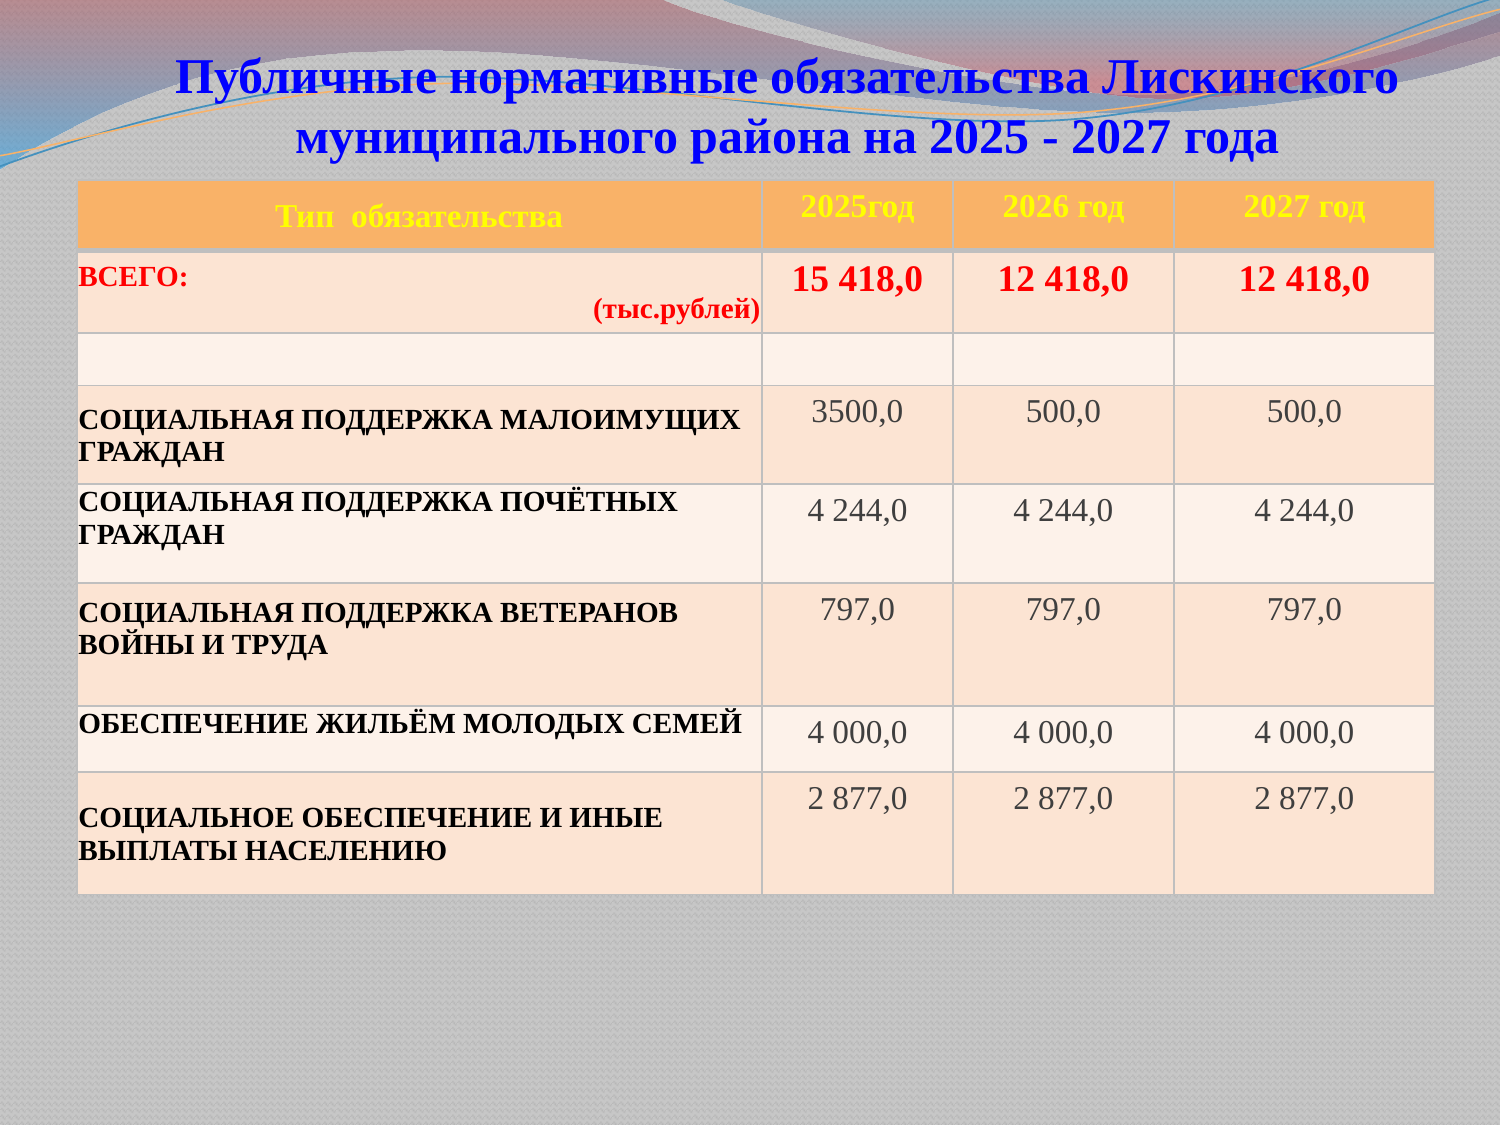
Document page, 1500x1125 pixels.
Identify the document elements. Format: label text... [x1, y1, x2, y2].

table_header Тип обязательства [78, 181, 761, 248]
table_cell ВСЕГО: (тыс.рублей) [78, 253, 761, 332]
table_cell 4 244,0 [1175, 485, 1434, 582]
table_cell 4 000,0 [1175, 707, 1434, 771]
table_cell 4 244,0 [763, 485, 952, 582]
table_cell СОЦИАЛЬНАЯ ПОДДЕРЖКА МАЛОИМУЩИХ ГРАЖДАН [78, 386, 761, 483]
table_cell СОЦИАЛЬНОЕ ОБЕСПЕЧЕНИЕ И ИНЫЕ ВЫПЛАТЫ НАСЕЛЕНИЮ [78, 773, 761, 894]
title Публичные нормативные обязательства Лискинского муниципального района на 2025 - 2027 года [75, 35, 1500, 164]
table_cell 4 244,0 [954, 485, 1173, 582]
table_cell 2 877,0 [954, 773, 1173, 894]
table_cell 4 000,0 [954, 707, 1173, 771]
table_cell 15 418,0 [763, 253, 952, 332]
table_header 2025год [763, 181, 952, 248]
table_header 2027 год [1175, 181, 1434, 248]
table_cell 2 877,0 [763, 773, 952, 894]
table_cell 797,0 [1175, 584, 1434, 705]
table_cell 2 877,0 [1175, 773, 1434, 894]
table_header 2026 год [954, 181, 1173, 248]
table_cell СОЦИАЛЬНАЯ ПОДДЕРЖКА ВЕТЕРАНОВ ВОЙНЫ И ТРУДА [78, 584, 761, 705]
table_cell 500,0 [1175, 386, 1434, 483]
table_cell 500,0 [954, 386, 1173, 483]
table_cell [78, 334, 761, 385]
table_cell СОЦИАЛЬНАЯ ПОДДЕРЖКА ПОЧЁТНЫХ ГРАЖДАН [78, 485, 761, 582]
table_cell ОБЕСПЕЧЕНИЕ ЖИЛЬЁМ МОЛОДЫХ СЕМЕЙ [78, 707, 761, 771]
table_cell 12 418,0 [1175, 253, 1434, 332]
table_cell 12 418,0 [954, 253, 1173, 332]
table_cell [954, 334, 1173, 385]
table_cell [763, 334, 952, 385]
table_cell 797,0 [763, 584, 952, 705]
table_cell 3500,0 [763, 386, 952, 483]
table_cell [1175, 334, 1434, 385]
table_cell 4 000,0 [763, 707, 952, 771]
table_cell 797,0 [954, 584, 1173, 705]
